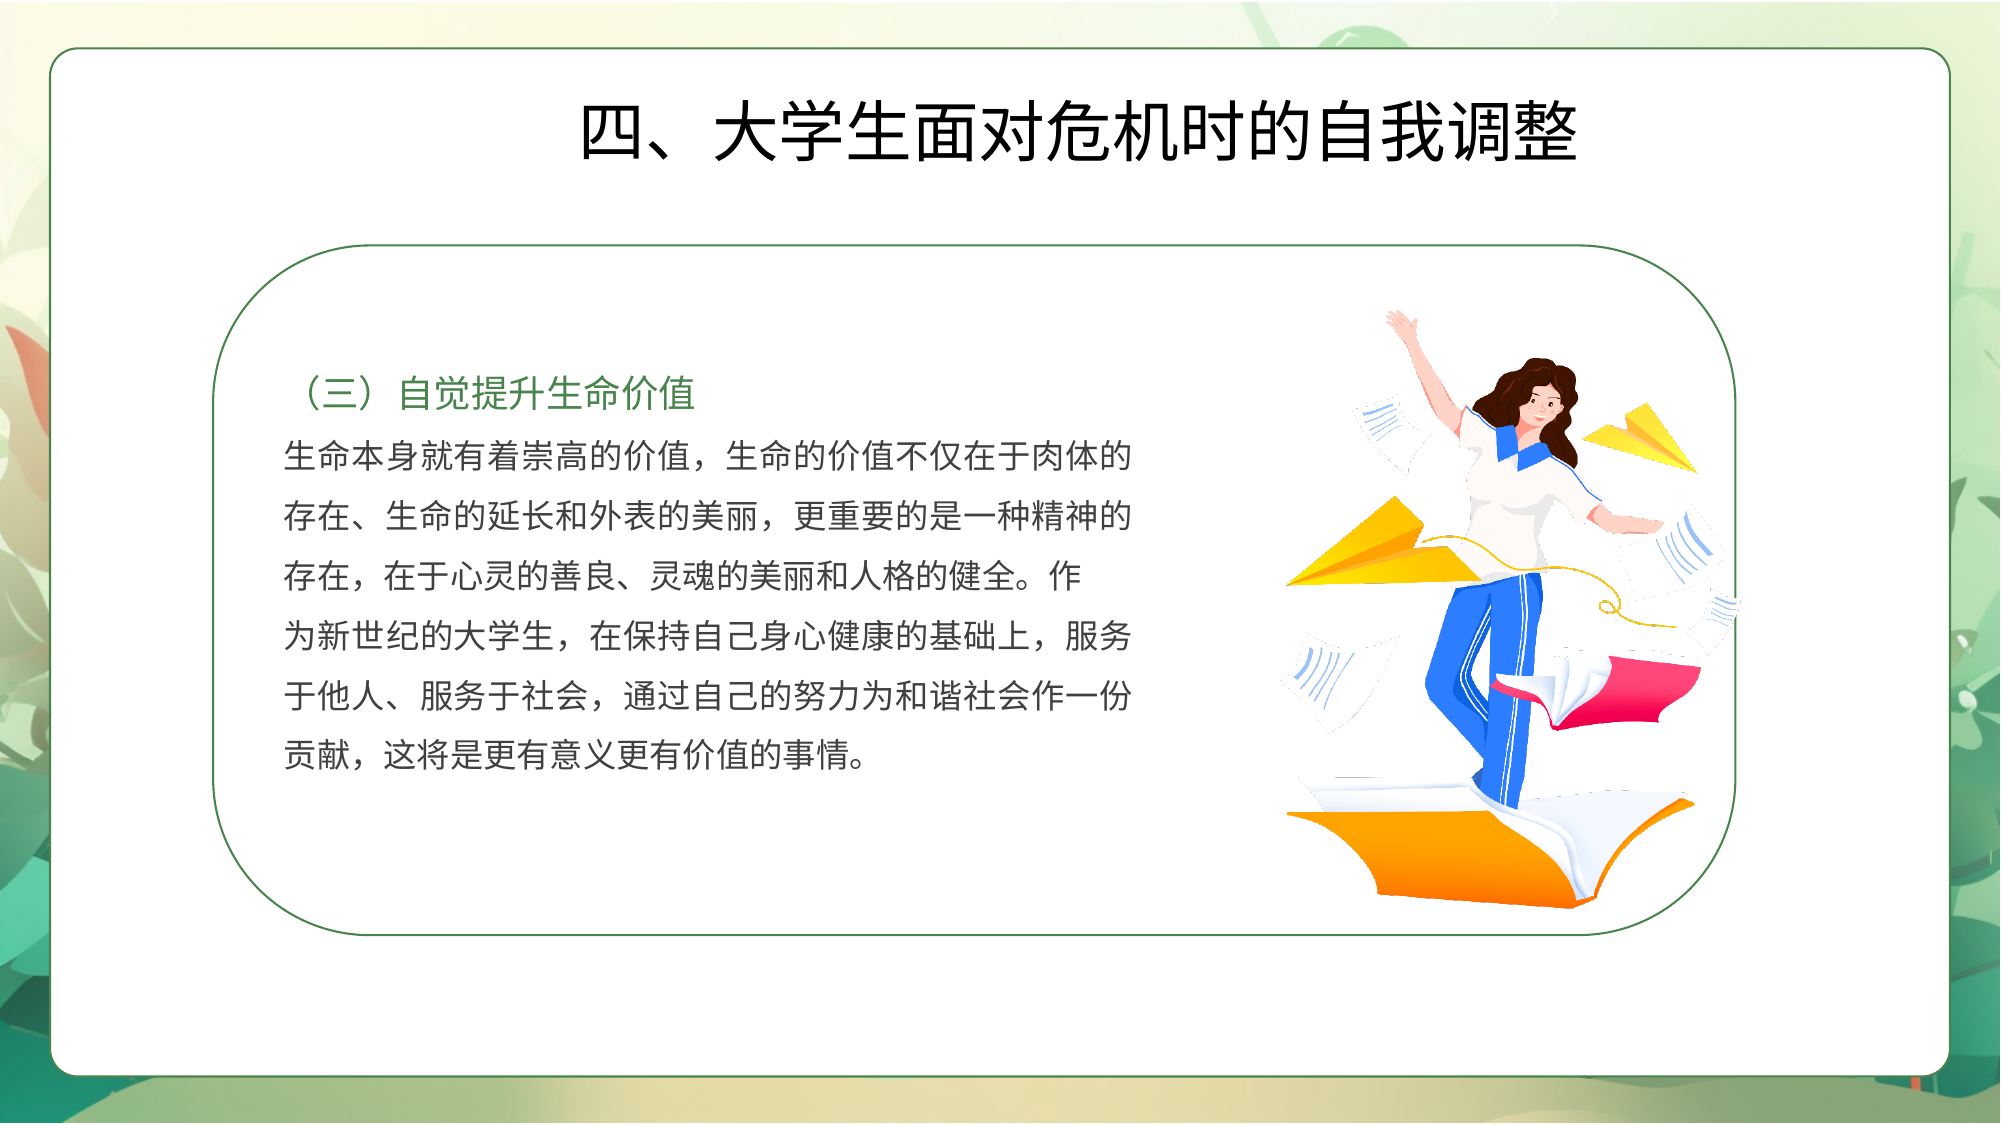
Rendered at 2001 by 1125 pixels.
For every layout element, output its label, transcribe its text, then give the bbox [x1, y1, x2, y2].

picture [0, 2, 2000, 1123]
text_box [213, 245, 1736, 936]
text_box 四、大学生面对危机时的自我调整 [459, 82, 1700, 177]
